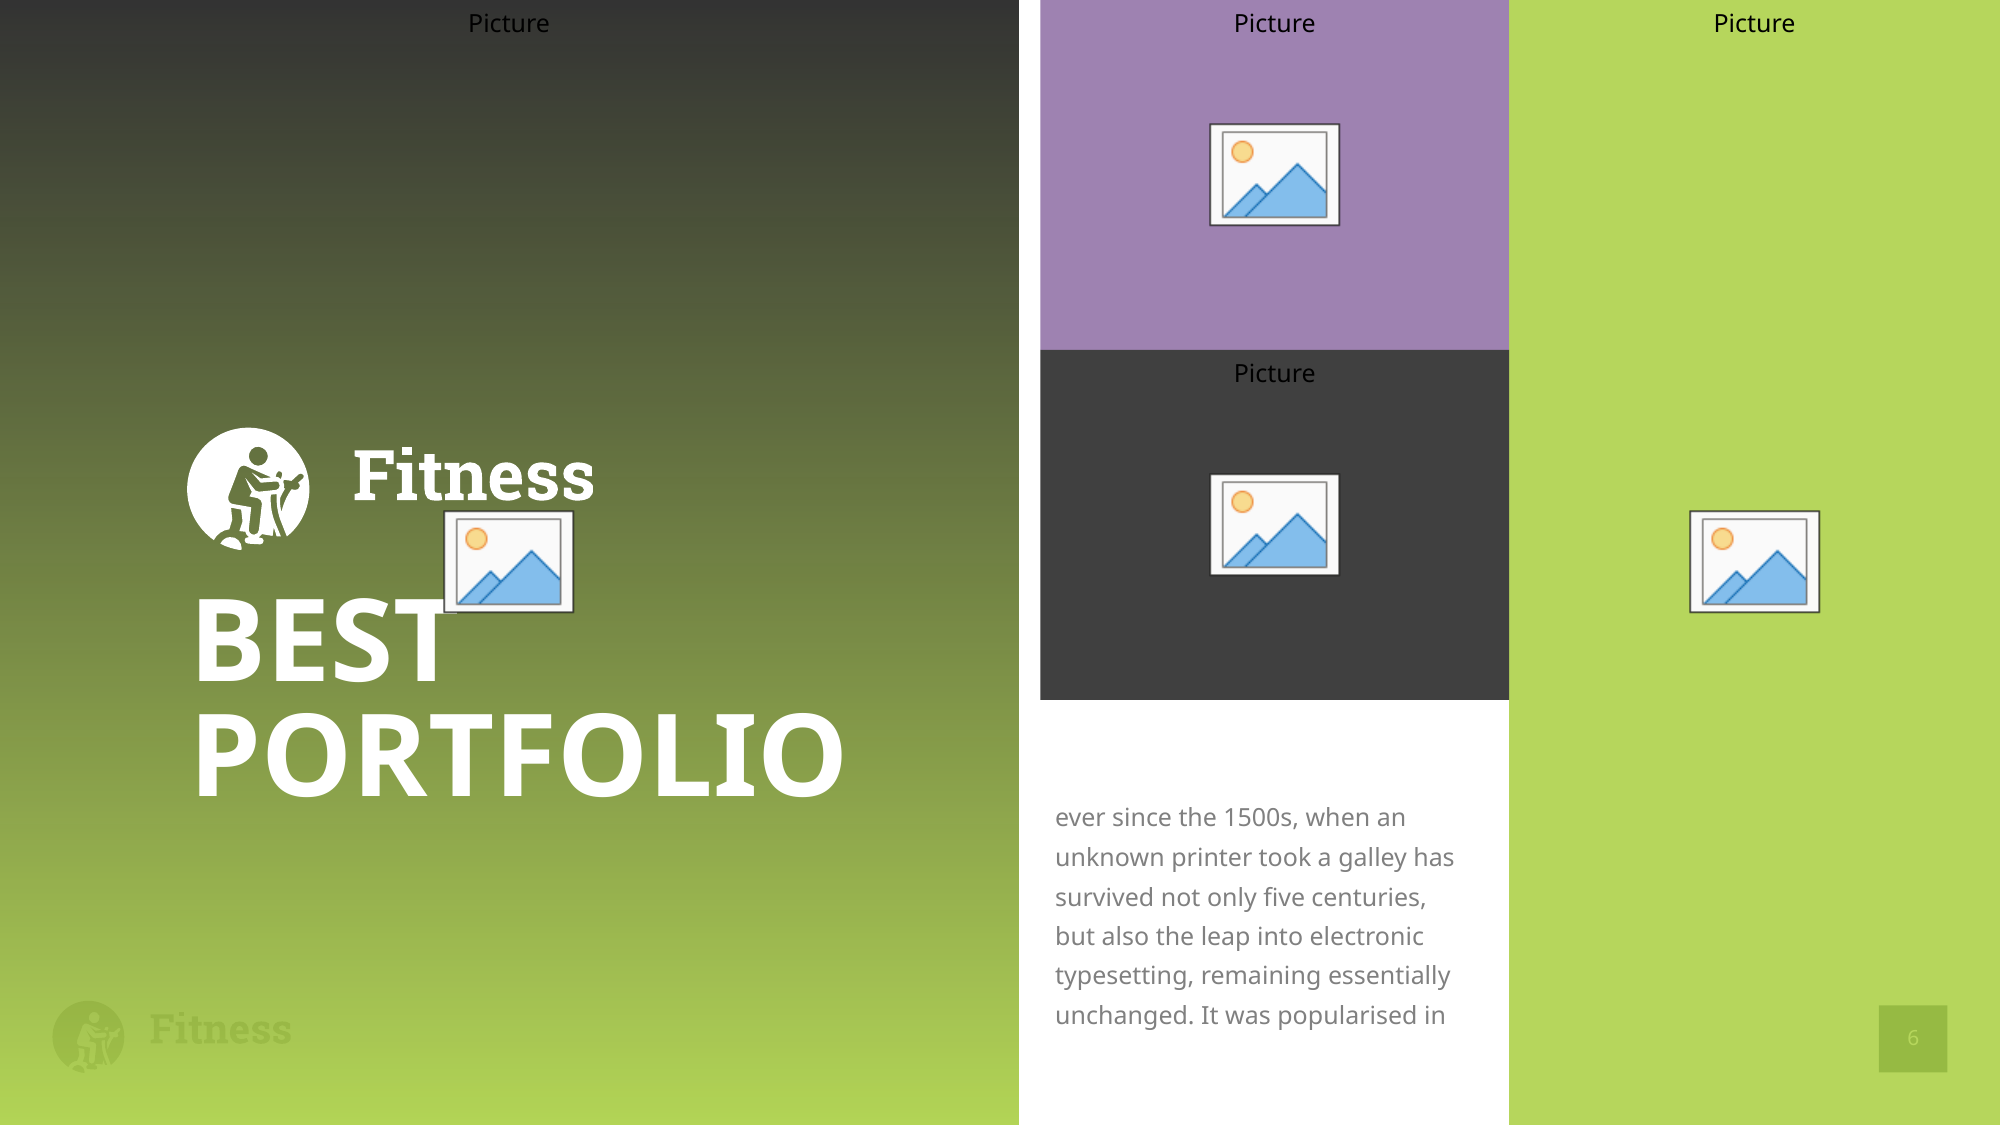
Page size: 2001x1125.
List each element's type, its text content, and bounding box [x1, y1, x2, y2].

picture [1040, 0, 2000, 1125]
picture [0, 0, 1019, 1125]
text_box ever since the 1500s, when an unknown printer took a galley has survived not only five centuries, but also the leap into electronic typesetting, remaining essentially unchanged. It was popularised in [1040, 784, 1488, 1037]
